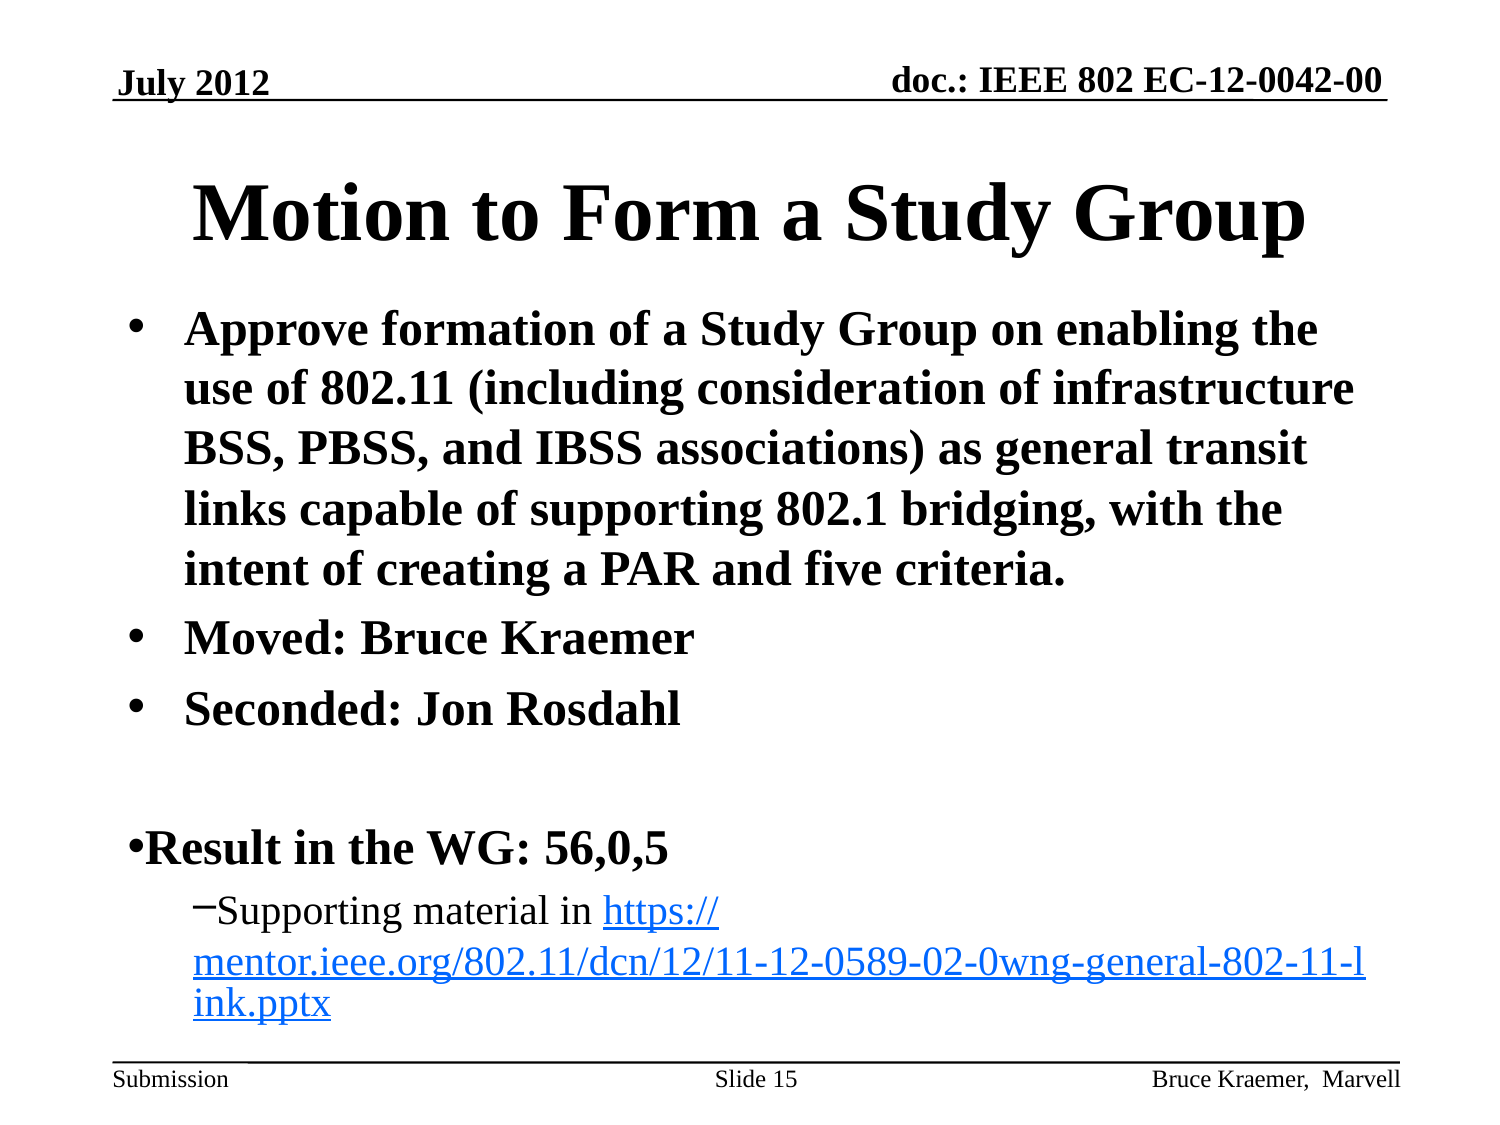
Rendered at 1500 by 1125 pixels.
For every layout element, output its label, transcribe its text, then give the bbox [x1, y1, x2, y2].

title Motion to Form a Study Group [112, 112, 1388, 287]
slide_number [116, 58, 507, 104]
slide_number Slide 15 [712, 1061, 800, 1093]
footer Bruce Kraemer, Marvell [820, 1061, 1402, 1095]
list Approve formation of a Study Group on enabling the use of 802.11 (including consideration of infrastructure BSS, PBSS, and IBSS associations) as general transit links capable of supporting 802.1 bridging, with the intent of creating a PAR and five criteria. Moved: Bruce Kraemer Seconded: Jon Rosdahl Result in the WG: 56,0,5 Supporting material in https://mentor.ieee.org/802.11/dcn/12/11-12-0589-02-0wng-general-802-11-link.pptx [112, 287, 1388, 1016]
